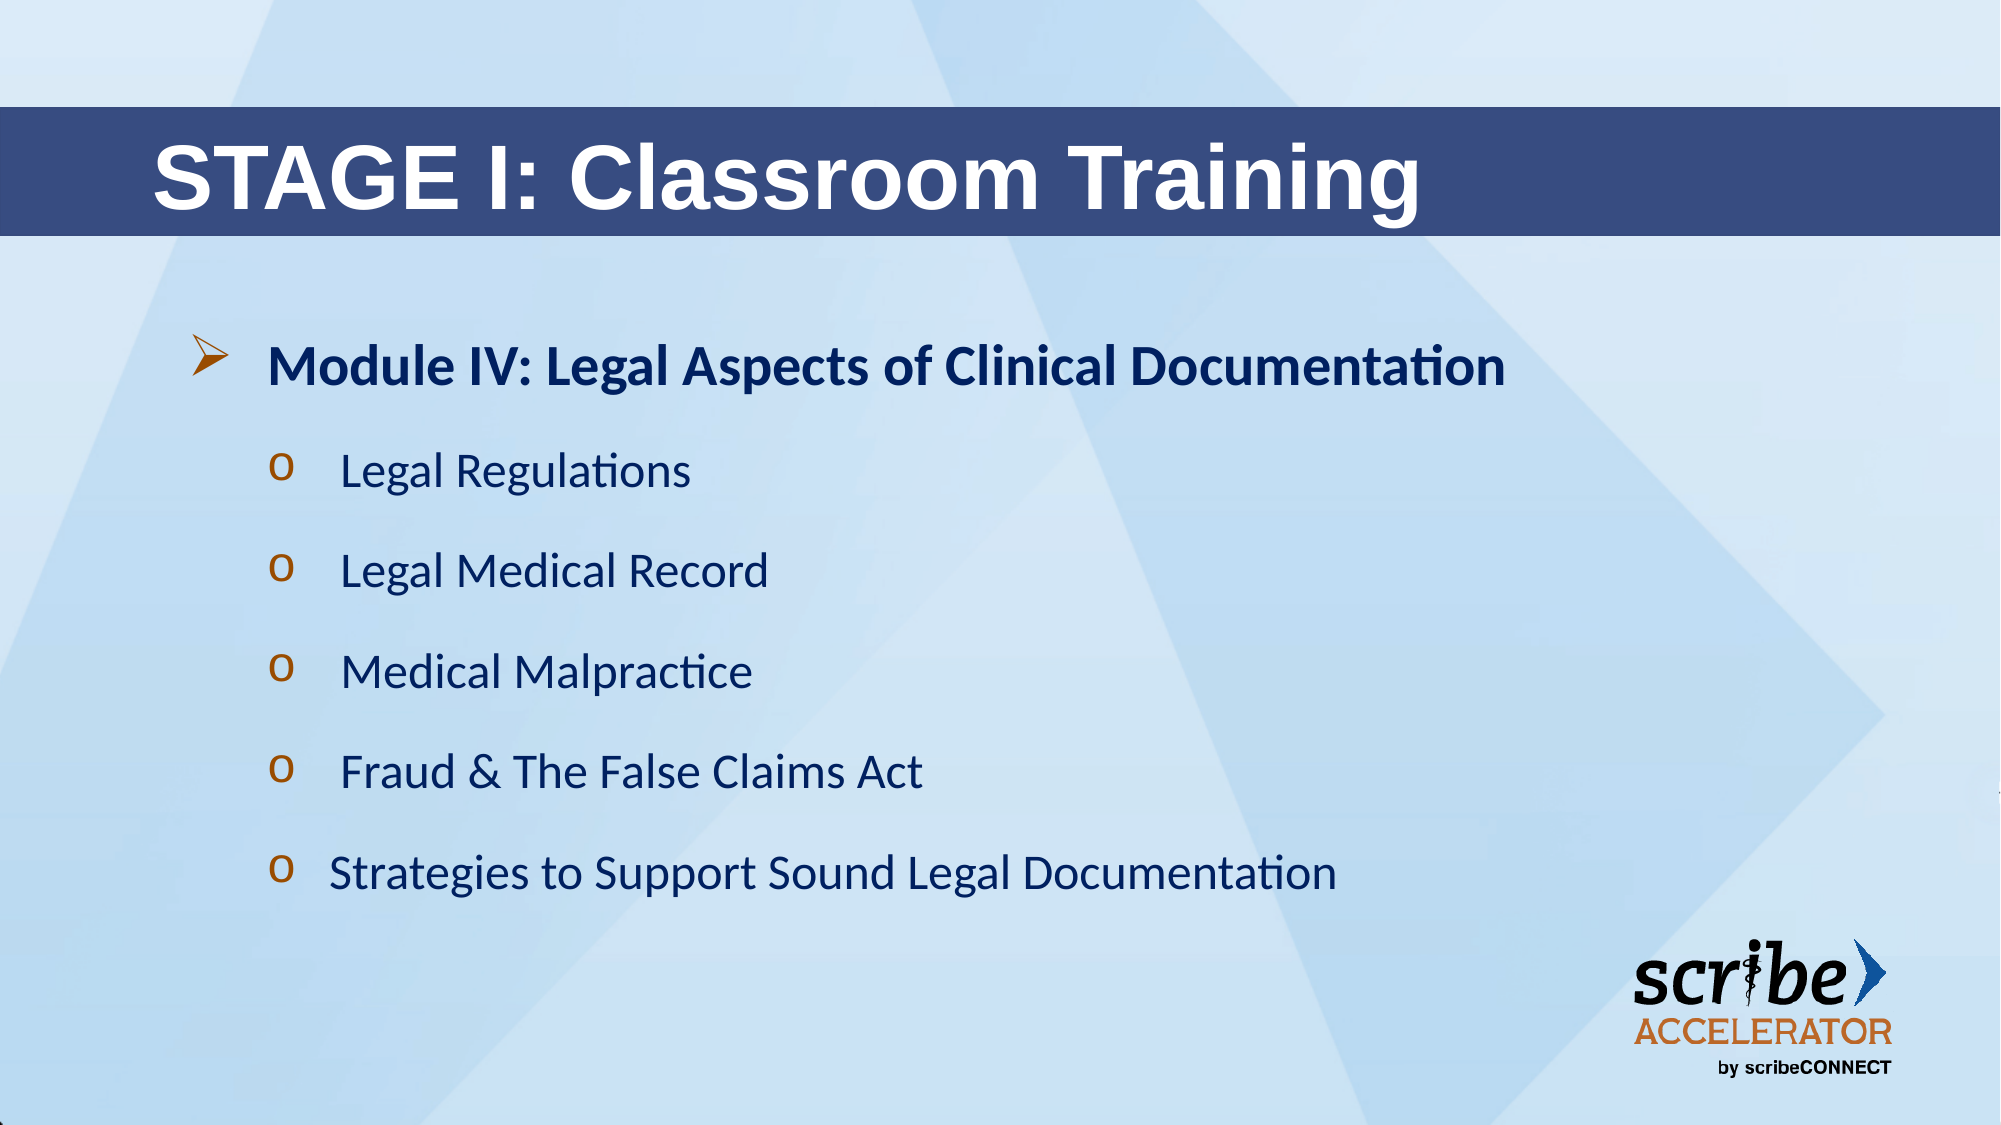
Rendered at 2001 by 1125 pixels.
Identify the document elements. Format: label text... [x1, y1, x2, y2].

list Module IV: Legal Aspects of Clinical Documentation Legal Regulations Legal Medical Record Medical Malpractice Fraud & The False Claims Act Strategies to Support Sound Legal Documentation [164, 289, 1836, 1080]
picture [0, 236, 2001, 1125]
text_box [1759, 956, 2000, 1125]
picture [0, 0, 2001, 107]
title STAGE I: Classroom Training [137, 70, 1863, 289]
